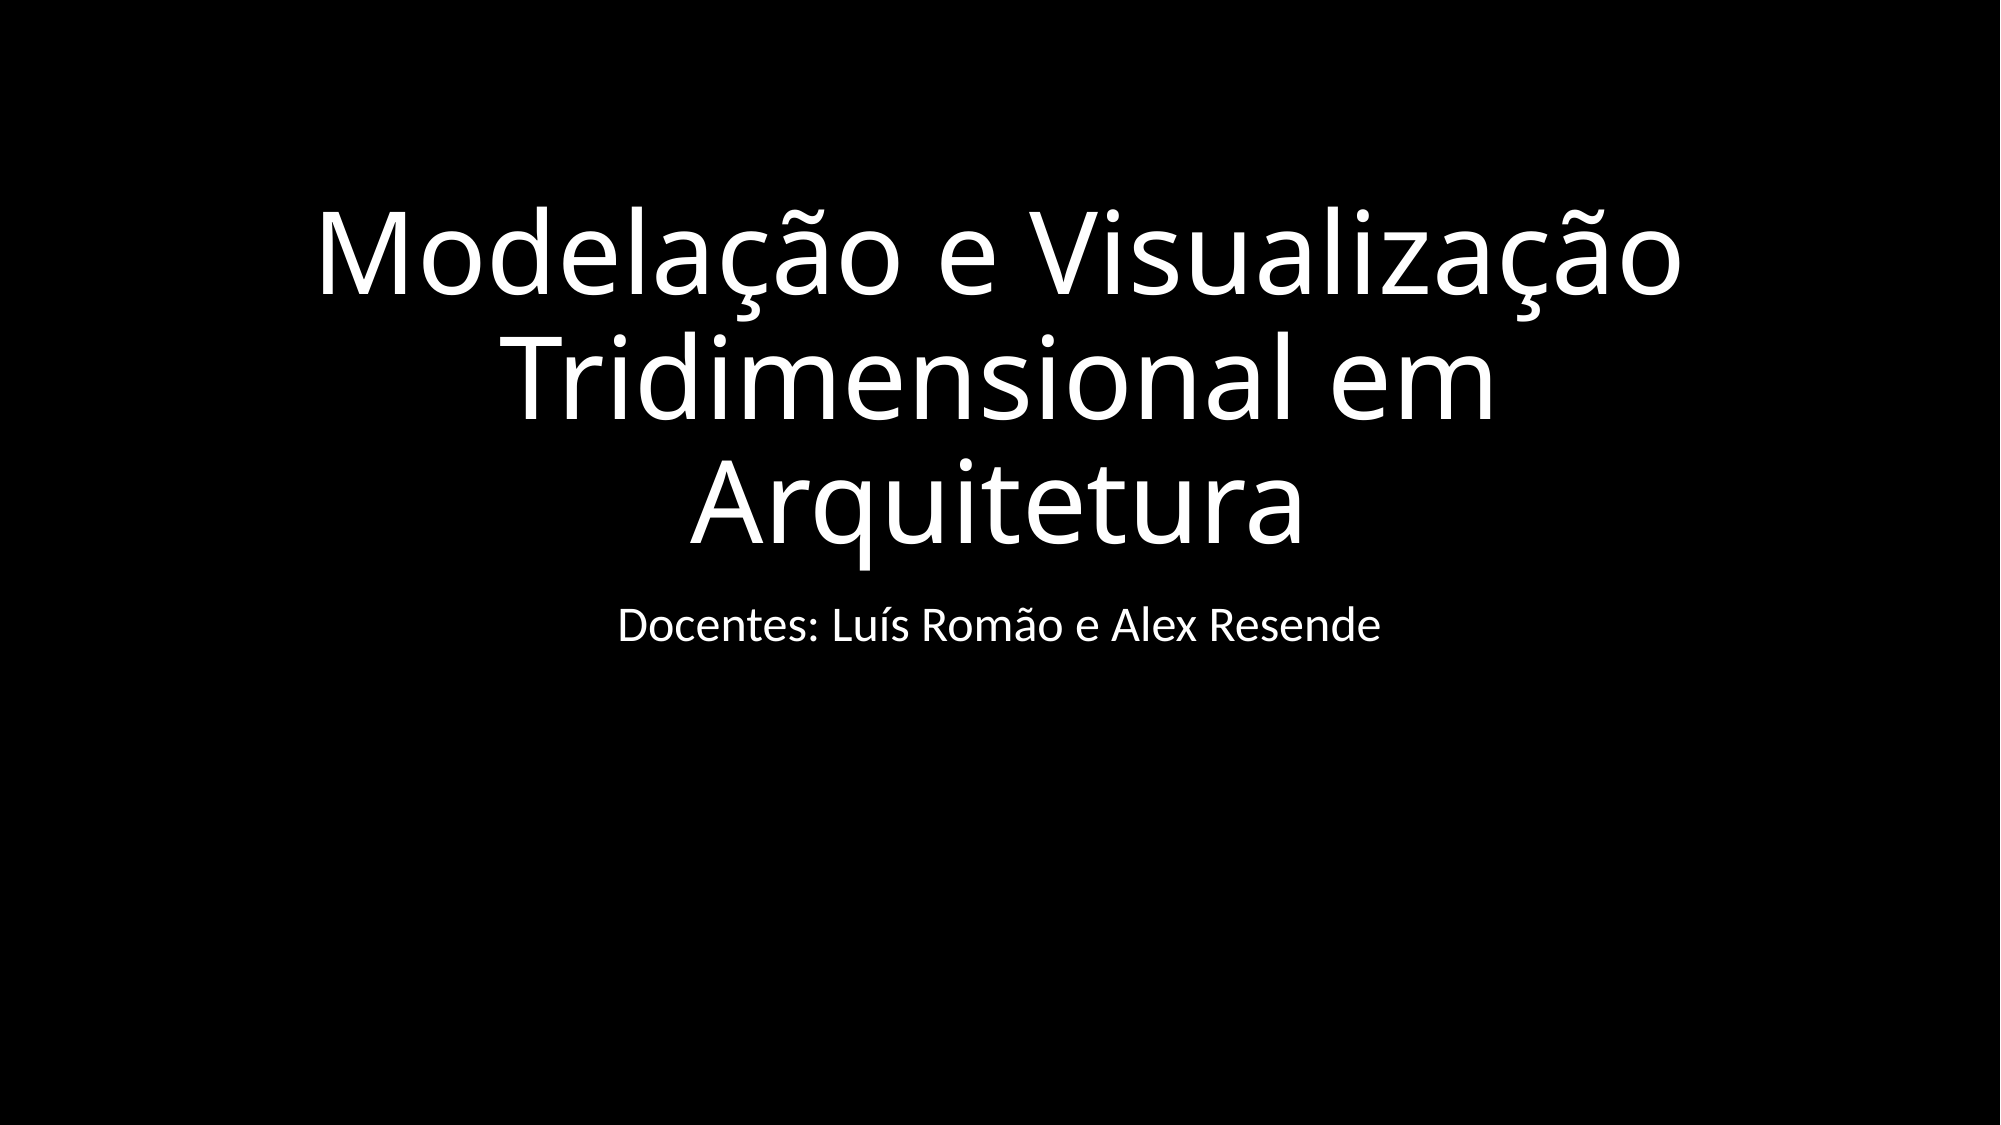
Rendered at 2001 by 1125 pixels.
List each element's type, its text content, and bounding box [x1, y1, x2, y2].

subtitle Docentes: Luís Romão e Alex Resende [249, 590, 1750, 863]
title Modelação e Visualização Tridimensional em Arquitetura [249, 184, 1750, 576]
